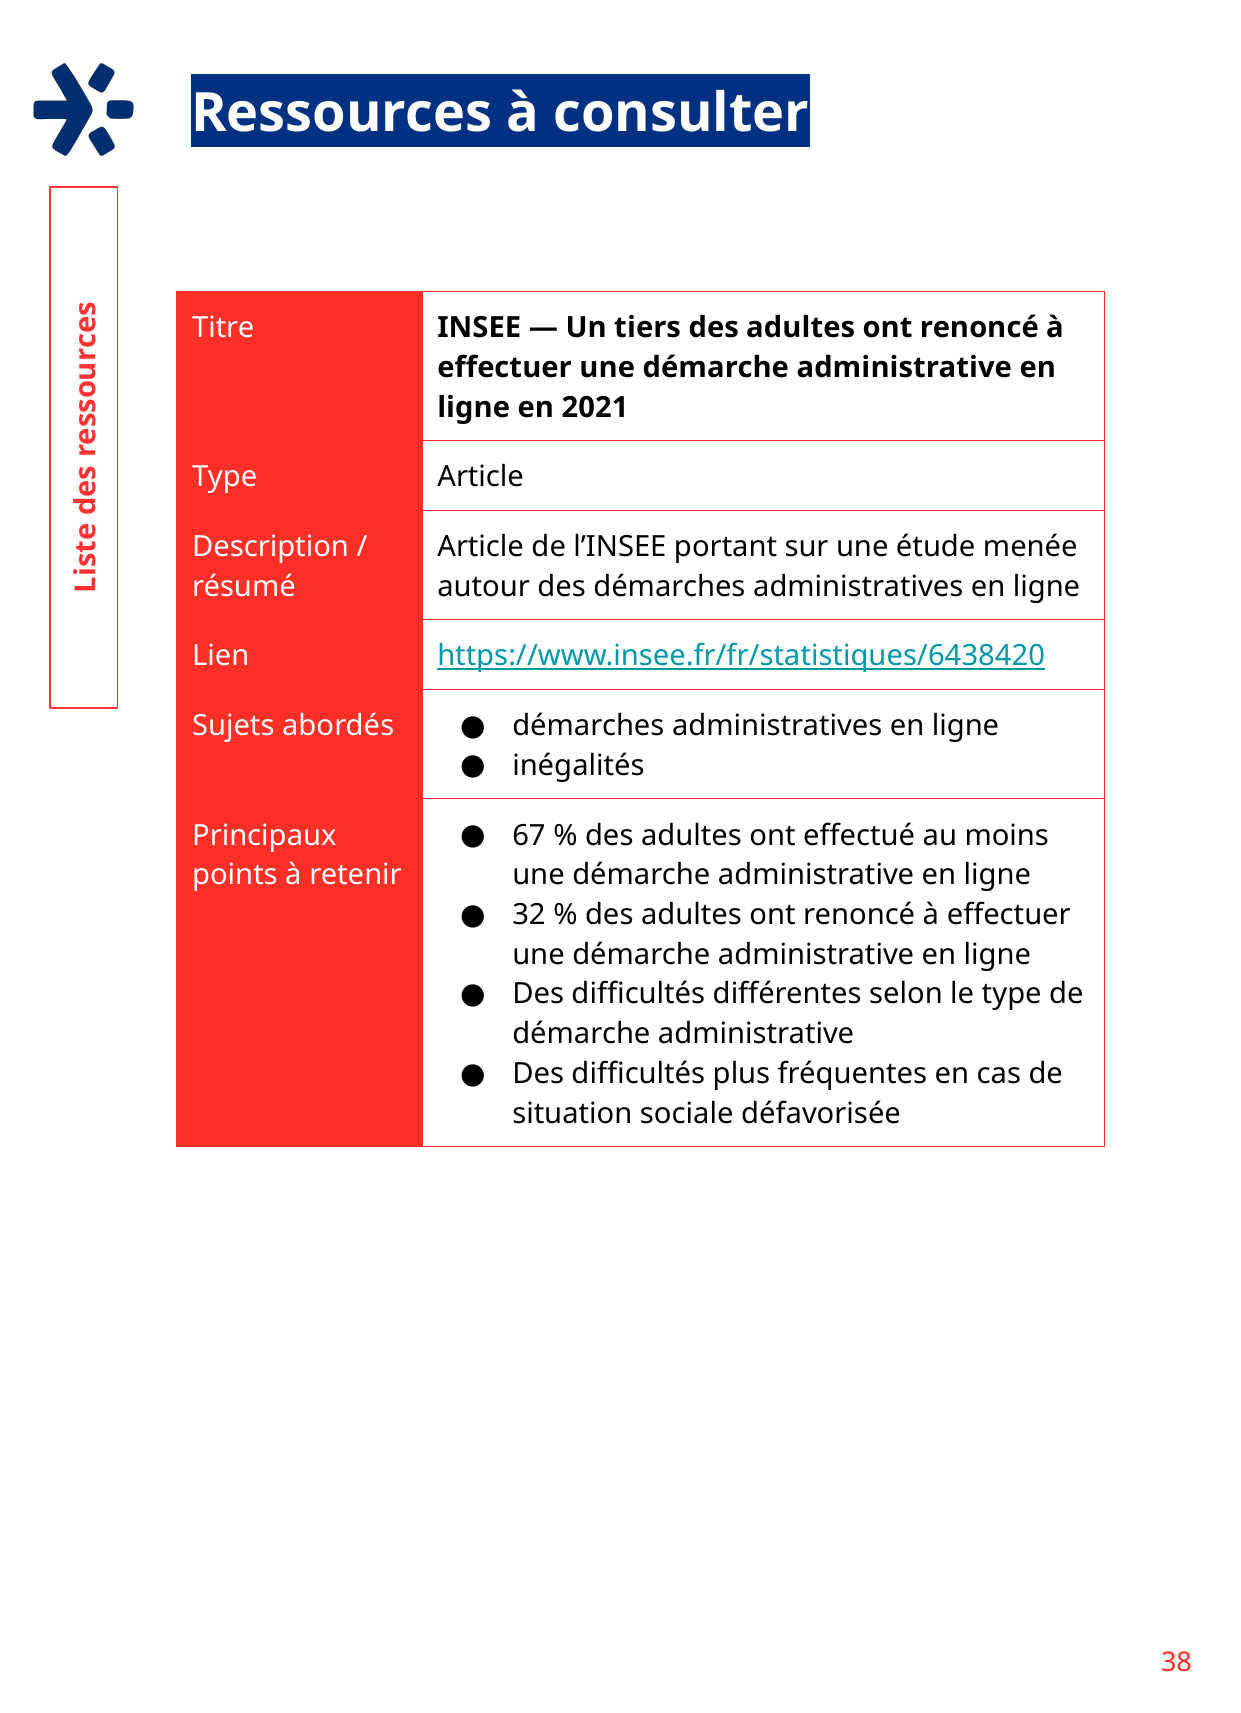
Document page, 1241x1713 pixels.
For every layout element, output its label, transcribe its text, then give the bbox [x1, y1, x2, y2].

table_cell Article [423, 441, 1104, 510]
table_cell 67 % des adultes ont effectué au moins une démarche administrative en ligne 32 % des adultes ont renoncé à effectuer une démarche administrative en ligne Des difficultés différentes selon le type de démarche administrative Des difficultés plus fréquentes en cas de situation sociale défavorisée [423, 799, 1104, 1146]
table_cell Lien [178, 620, 422, 689]
table_cell Type [178, 441, 422, 510]
table_cell Sujets abordés [178, 690, 422, 798]
table_cell démarches administratives en ligne inégalités [423, 690, 1104, 798]
table_cell Article de l’INSEE portant sur une étude menée autour des démarches administratives en ligne [423, 511, 1104, 619]
table_header INSEE — Un tiers des adultes ont renoncé à effectuer une démarche administrative en ligne en 2021 [423, 292, 1104, 440]
text_box Liste des ressources [49, 187, 118, 709]
table_cell Description / résumé [178, 511, 422, 619]
slide_number ‹#› [1136, 1621, 1211, 1705]
table_cell https://www.insee.fr/fr/statistiques/6438420 [423, 620, 1104, 689]
table_header Titre [178, 292, 422, 440]
picture [32, 61, 135, 157]
table_cell Principaux points à retenir [178, 799, 422, 1146]
text_box Ressources à consulter [185, 71, 1241, 148]
